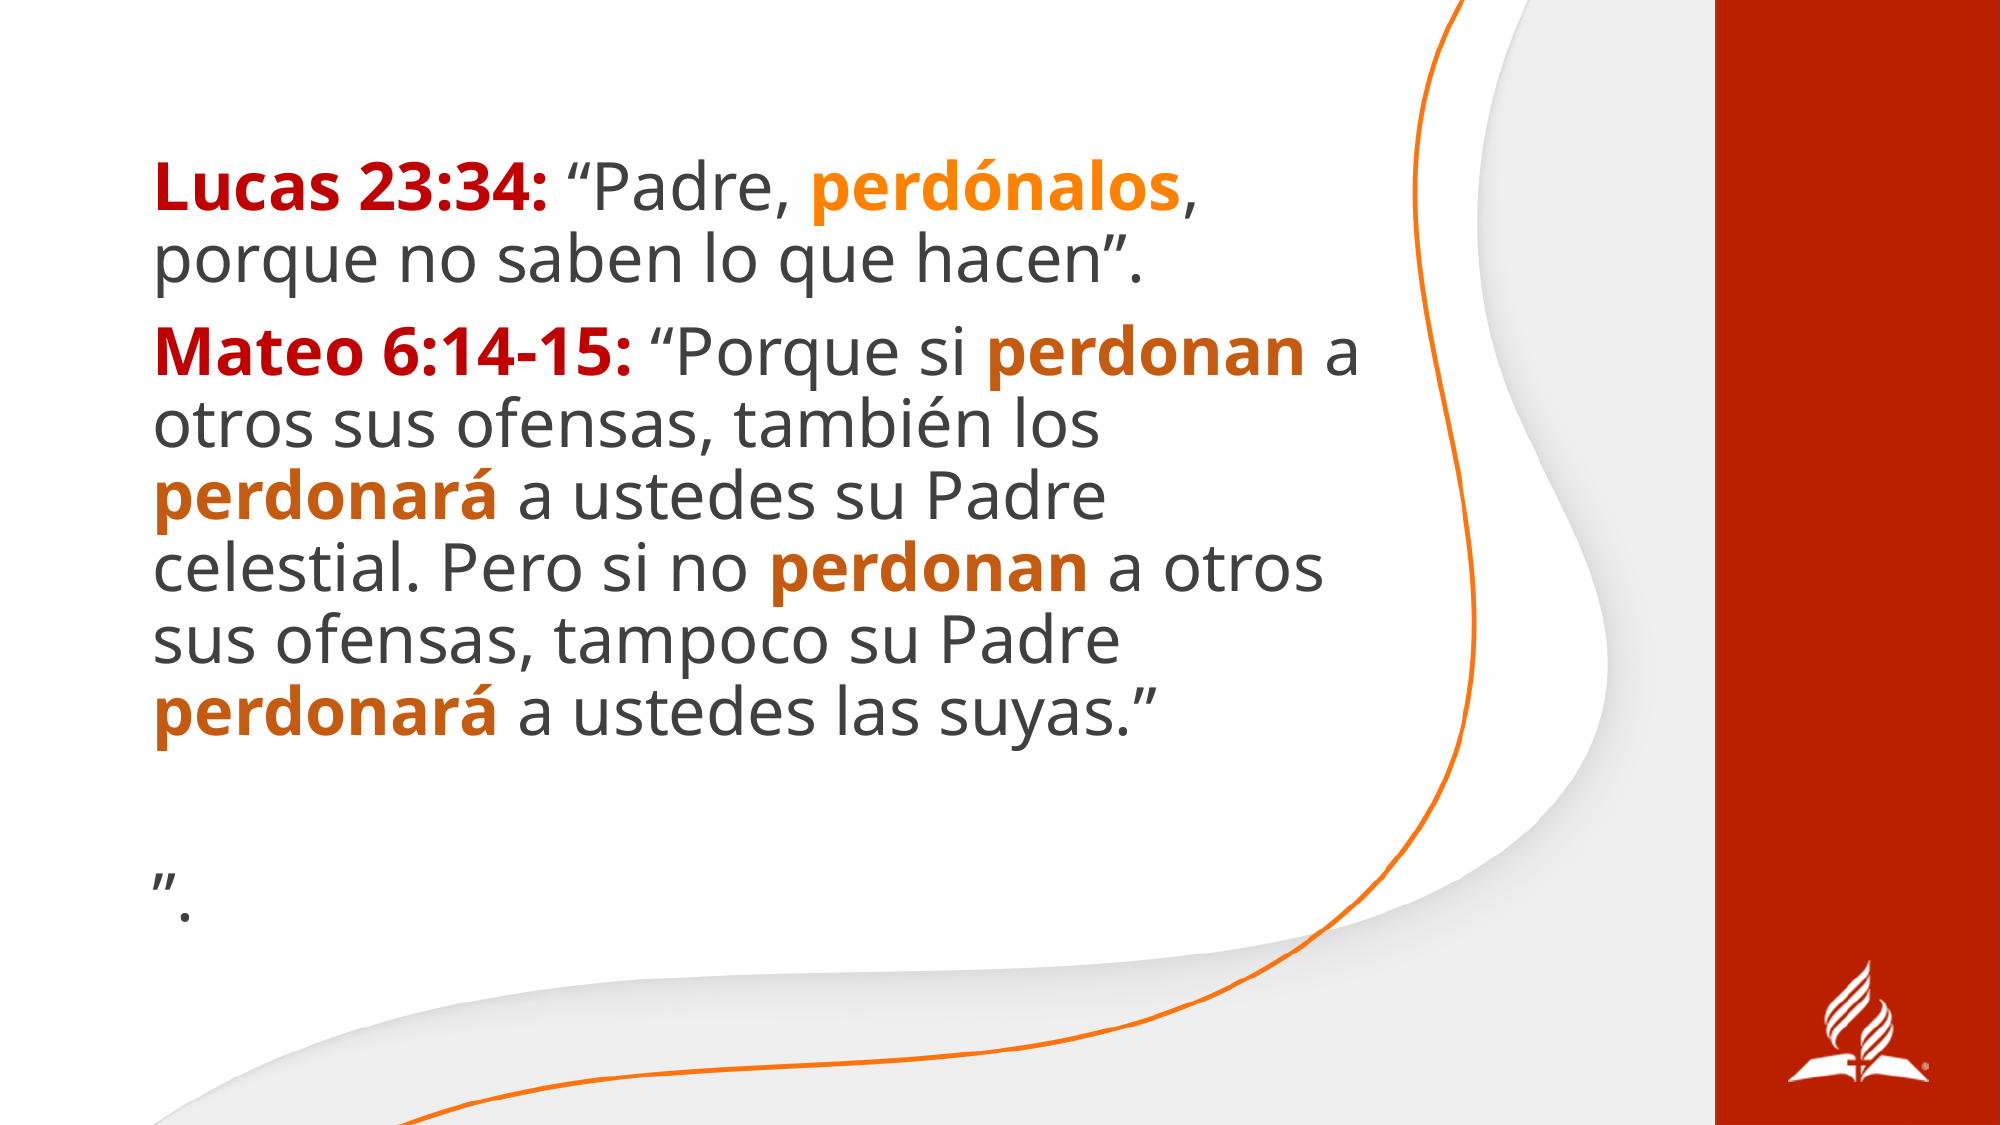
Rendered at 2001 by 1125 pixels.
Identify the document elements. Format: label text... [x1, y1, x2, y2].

picture [0, 0, 2001, 1125]
list Lucas 23:34: “Padre, perdónalos, porque no saben lo que hacen”. Mateo 6:14-15: “Porque si perdonan a otros sus ofensas, también los perdonará a ustedes su Padre celestial. Pero si no perdonan a otros sus ofensas, tampoco su Padre perdonará a ustedes las suyas.” ”. [137, 75, 1383, 1014]
